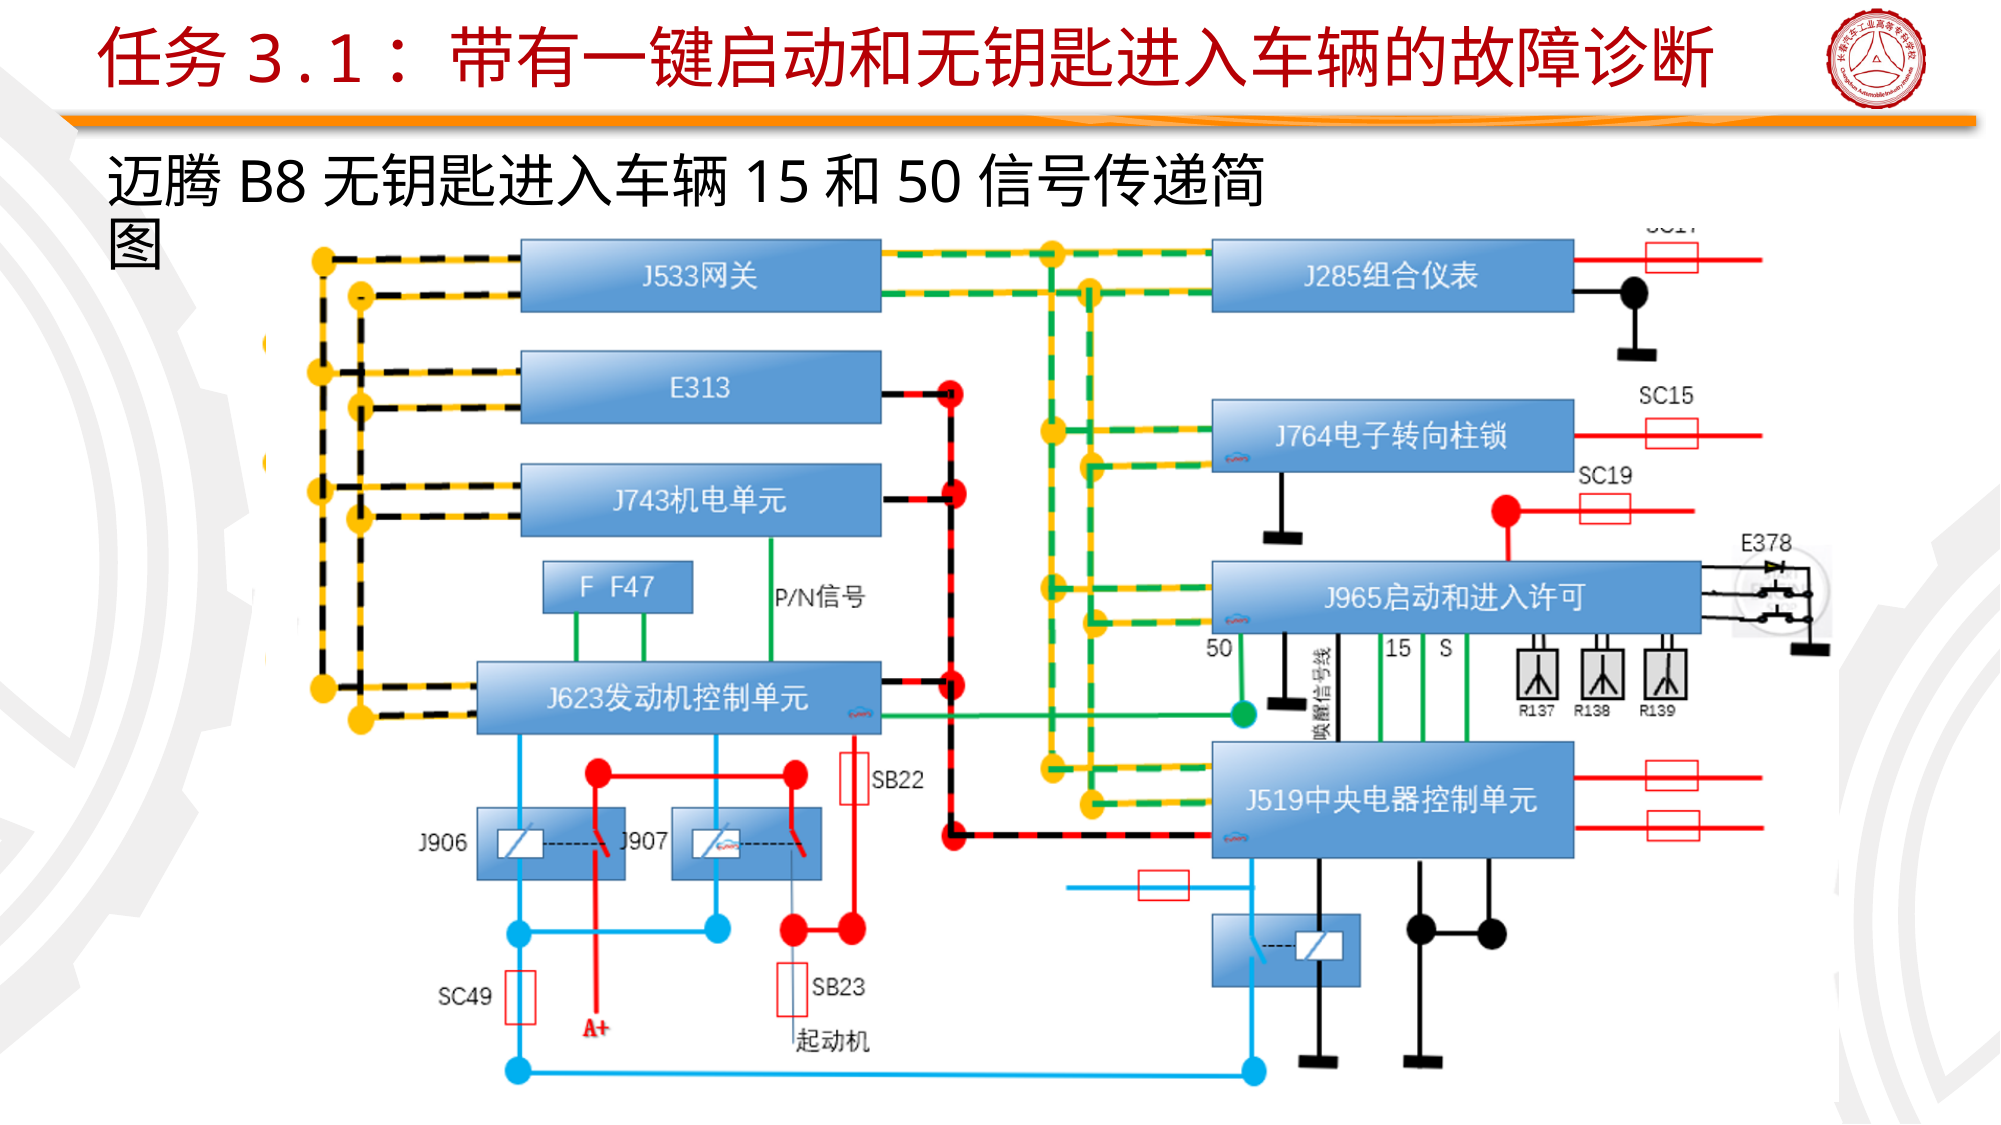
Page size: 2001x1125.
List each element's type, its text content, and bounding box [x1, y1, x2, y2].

text_box 任务3.1：带有一键启动和无钥匙进入车辆的故障诊断 [81, 17, 1767, 122]
picture [1826, 8, 1926, 109]
text_box 迈腾B8无钥匙进入车辆15和50信号传递简图 [91, 145, 1329, 258]
picture [252, 169, 1839, 1102]
